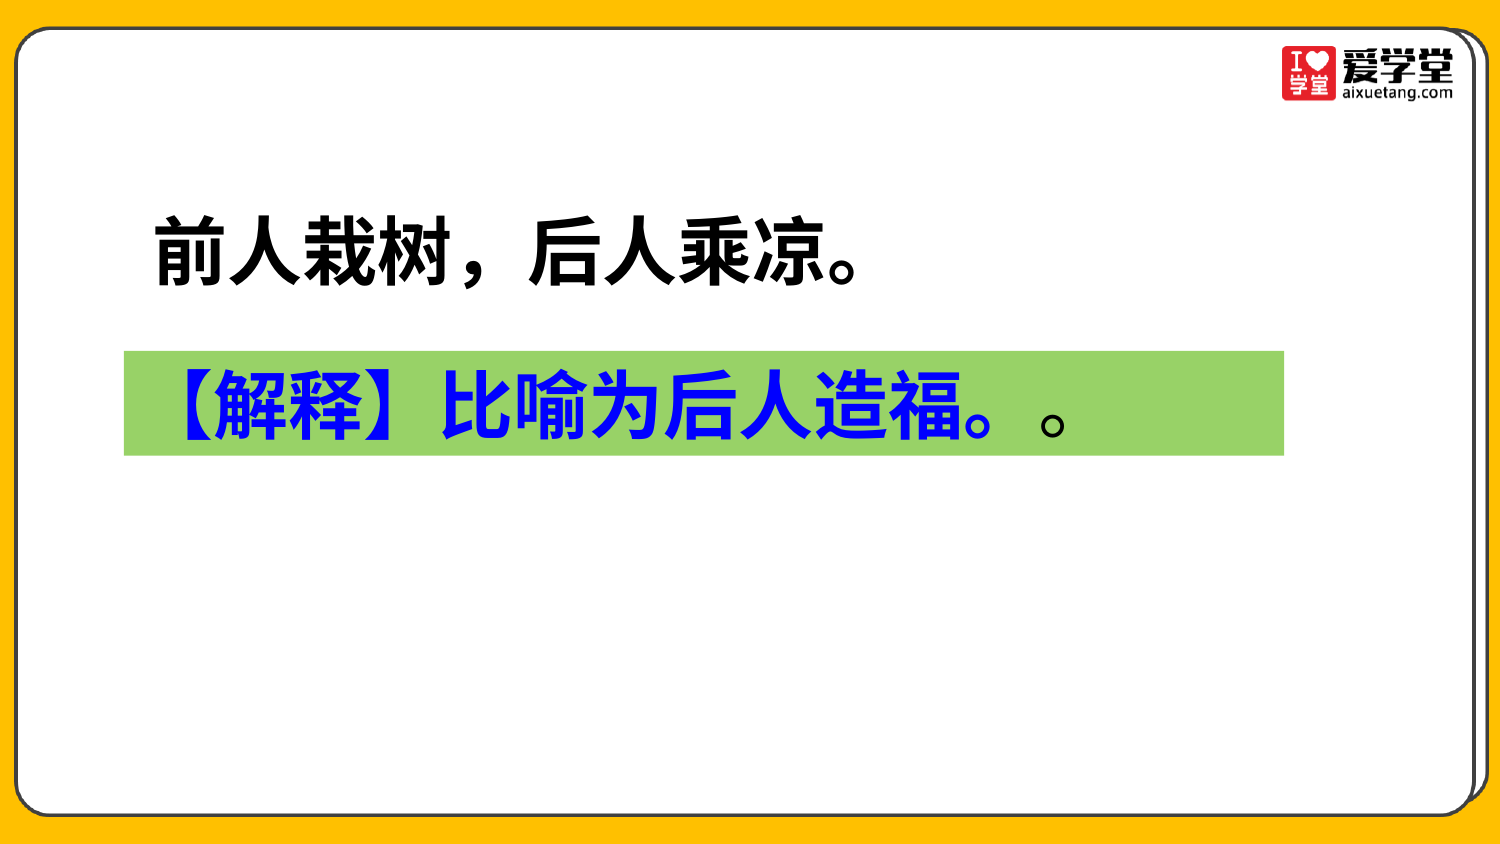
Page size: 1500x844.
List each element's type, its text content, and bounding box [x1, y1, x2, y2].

text_box 【解释】比喻为后人造福。。 [123, 350, 1285, 456]
text_box 前人栽树，后人乘凉。 [137, 197, 918, 303]
picture [0, 0, 1500, 844]
